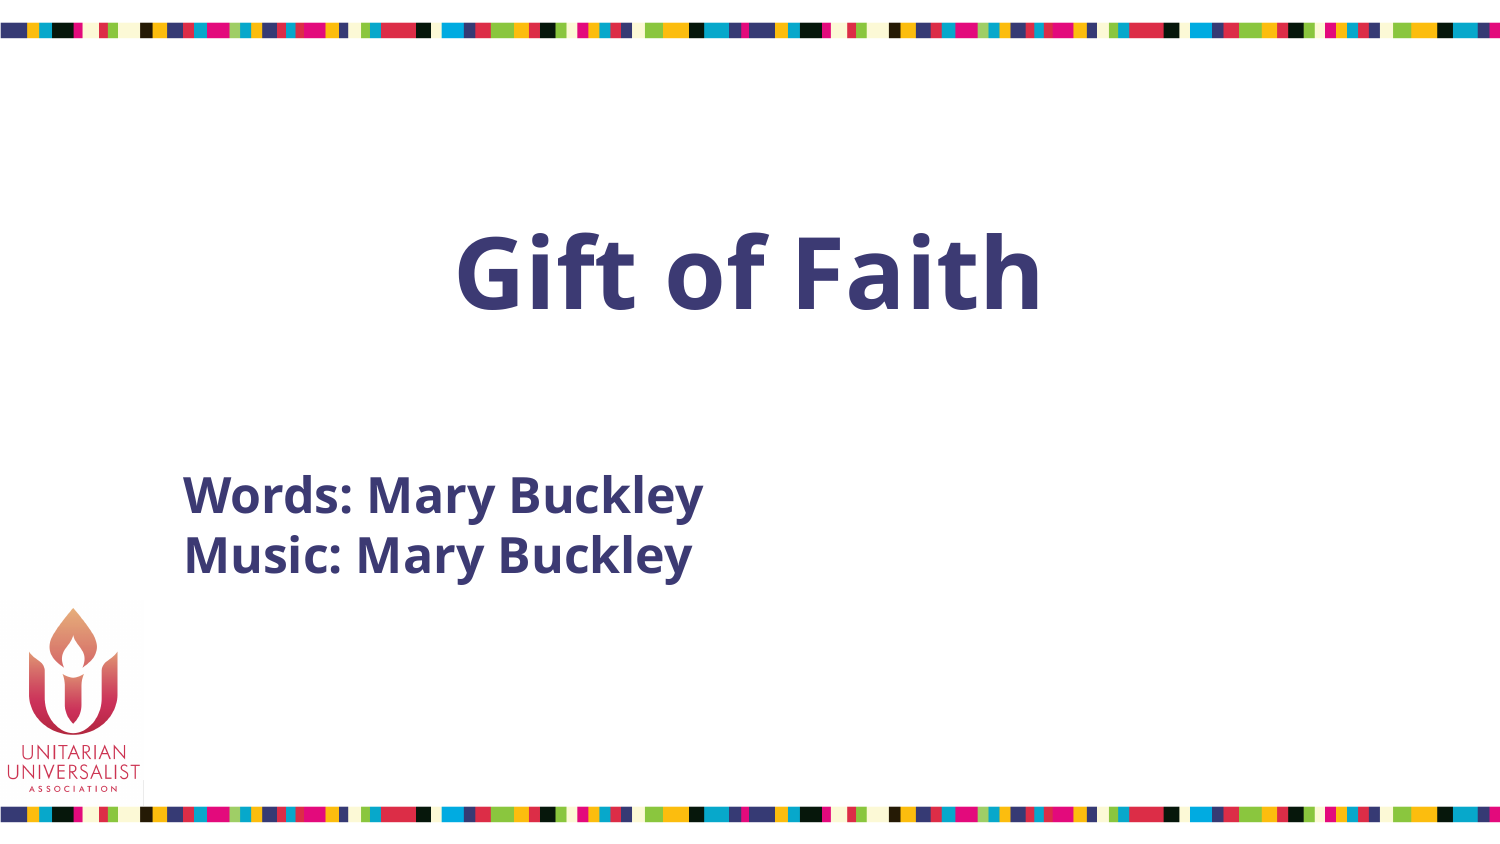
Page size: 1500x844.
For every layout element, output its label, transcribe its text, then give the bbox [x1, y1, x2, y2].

text_box Gift of Faith [74, 75, 1426, 345]
picture [0, 600, 1500, 824]
text_box Words: Mary Buckley Music: Mary Buckley [168, 448, 1495, 659]
picture [0, 22, 1500, 40]
